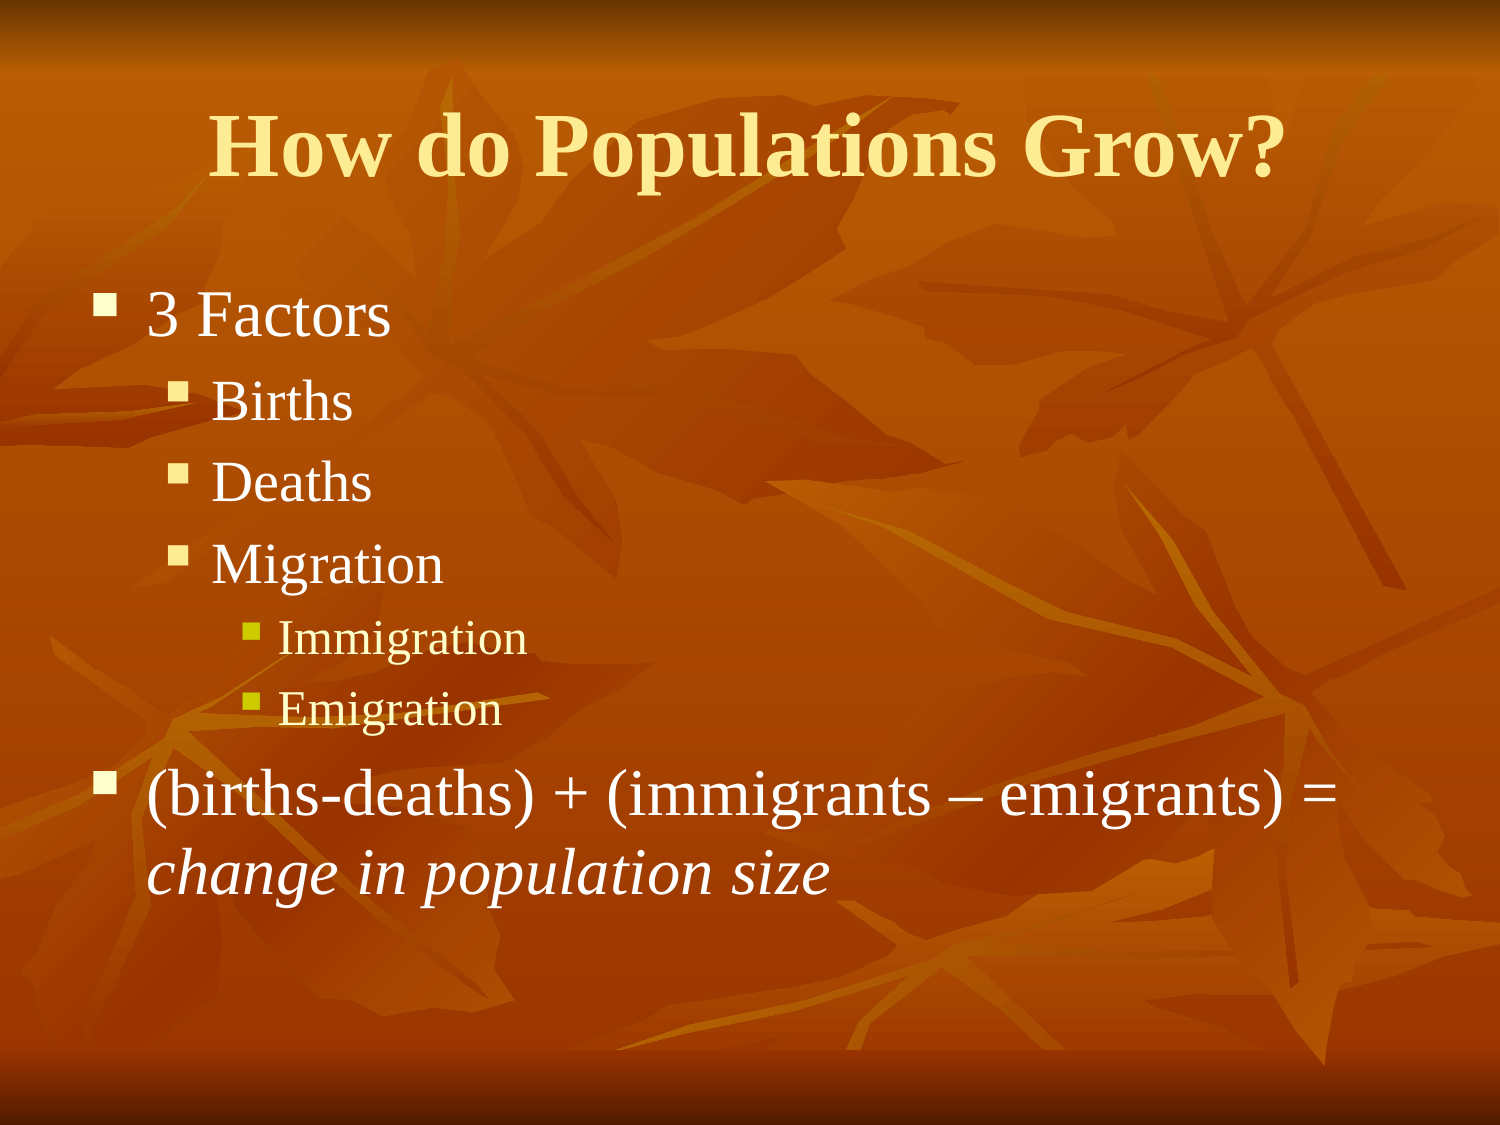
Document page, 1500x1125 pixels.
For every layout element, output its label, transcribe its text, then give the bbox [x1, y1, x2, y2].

list 3 Factors Births Deaths Migration Immigration Emigration (births-deaths) + (immigrants – emigrants) = change in population size [74, 262, 1426, 1006]
title How do Populations Grow? [74, 45, 1426, 234]
